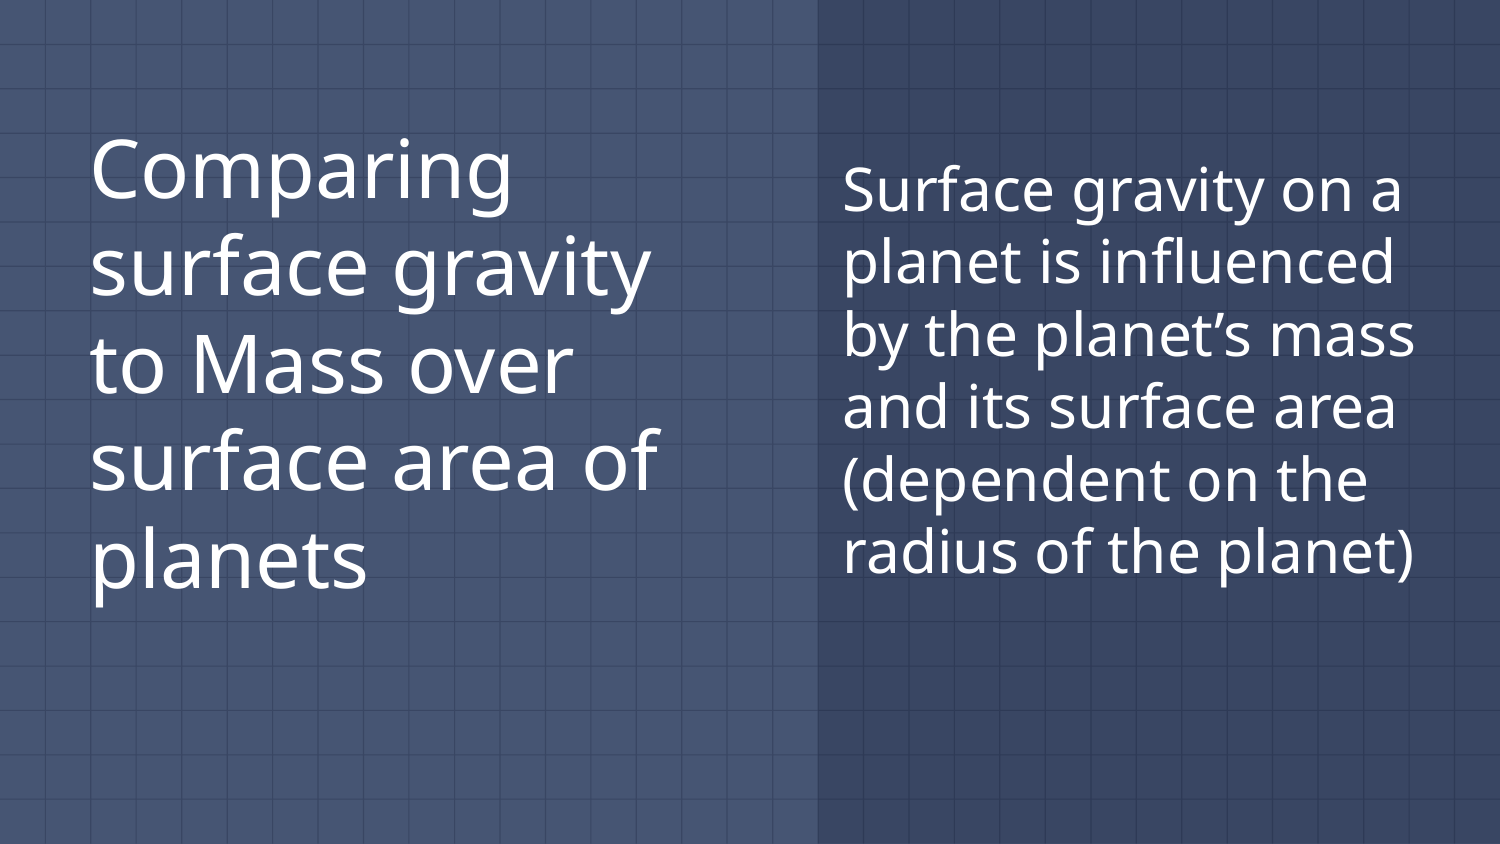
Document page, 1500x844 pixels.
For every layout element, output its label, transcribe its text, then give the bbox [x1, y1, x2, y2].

list Surface gravity on a planet is influenced by the planet’s mass and its surface area (dependent on the radius of the planet) [827, 136, 1482, 645]
title Comparing surface gravity to Mass over surface area of planets [74, 101, 728, 611]
